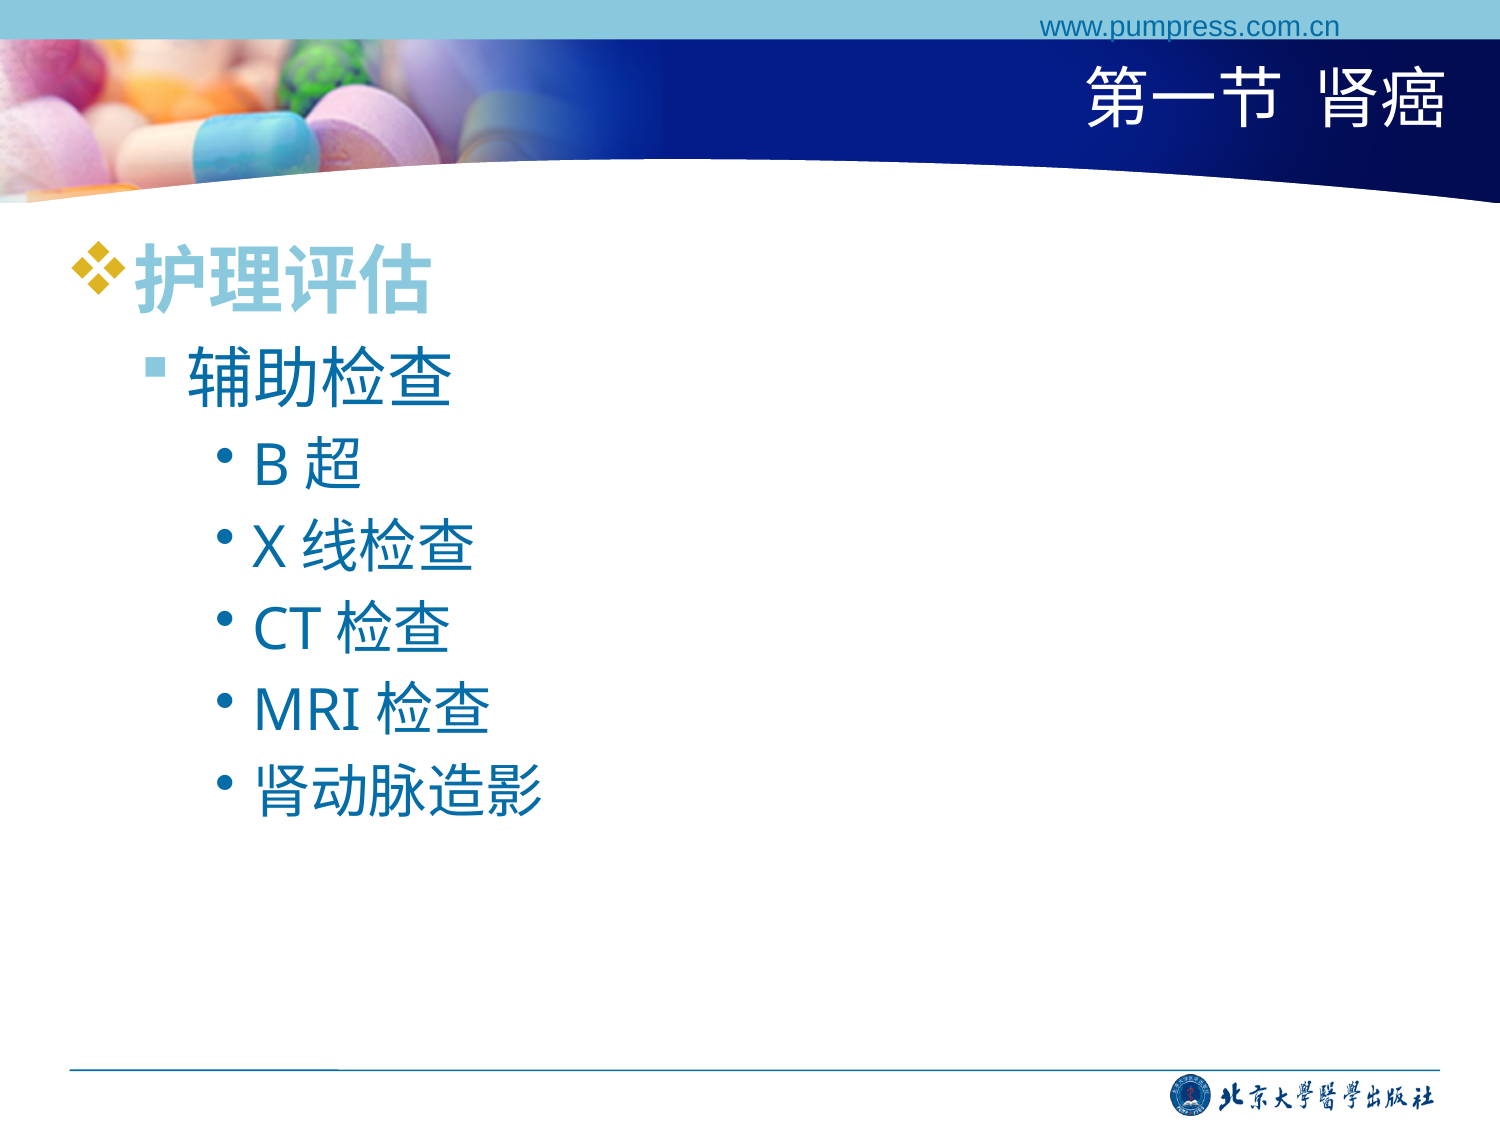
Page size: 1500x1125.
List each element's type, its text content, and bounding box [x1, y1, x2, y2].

title 第一节 肾癌 [137, 49, 1463, 143]
list 护理评估 辅助检查 B超 X线检查 CT检查 MRI检查 肾动脉造影 [49, 224, 1463, 1026]
picture [0, 40, 1500, 203]
picture [1170, 1074, 1436, 1118]
slide_number www.pumpress.com.cn [1025, 0, 1463, 38]
